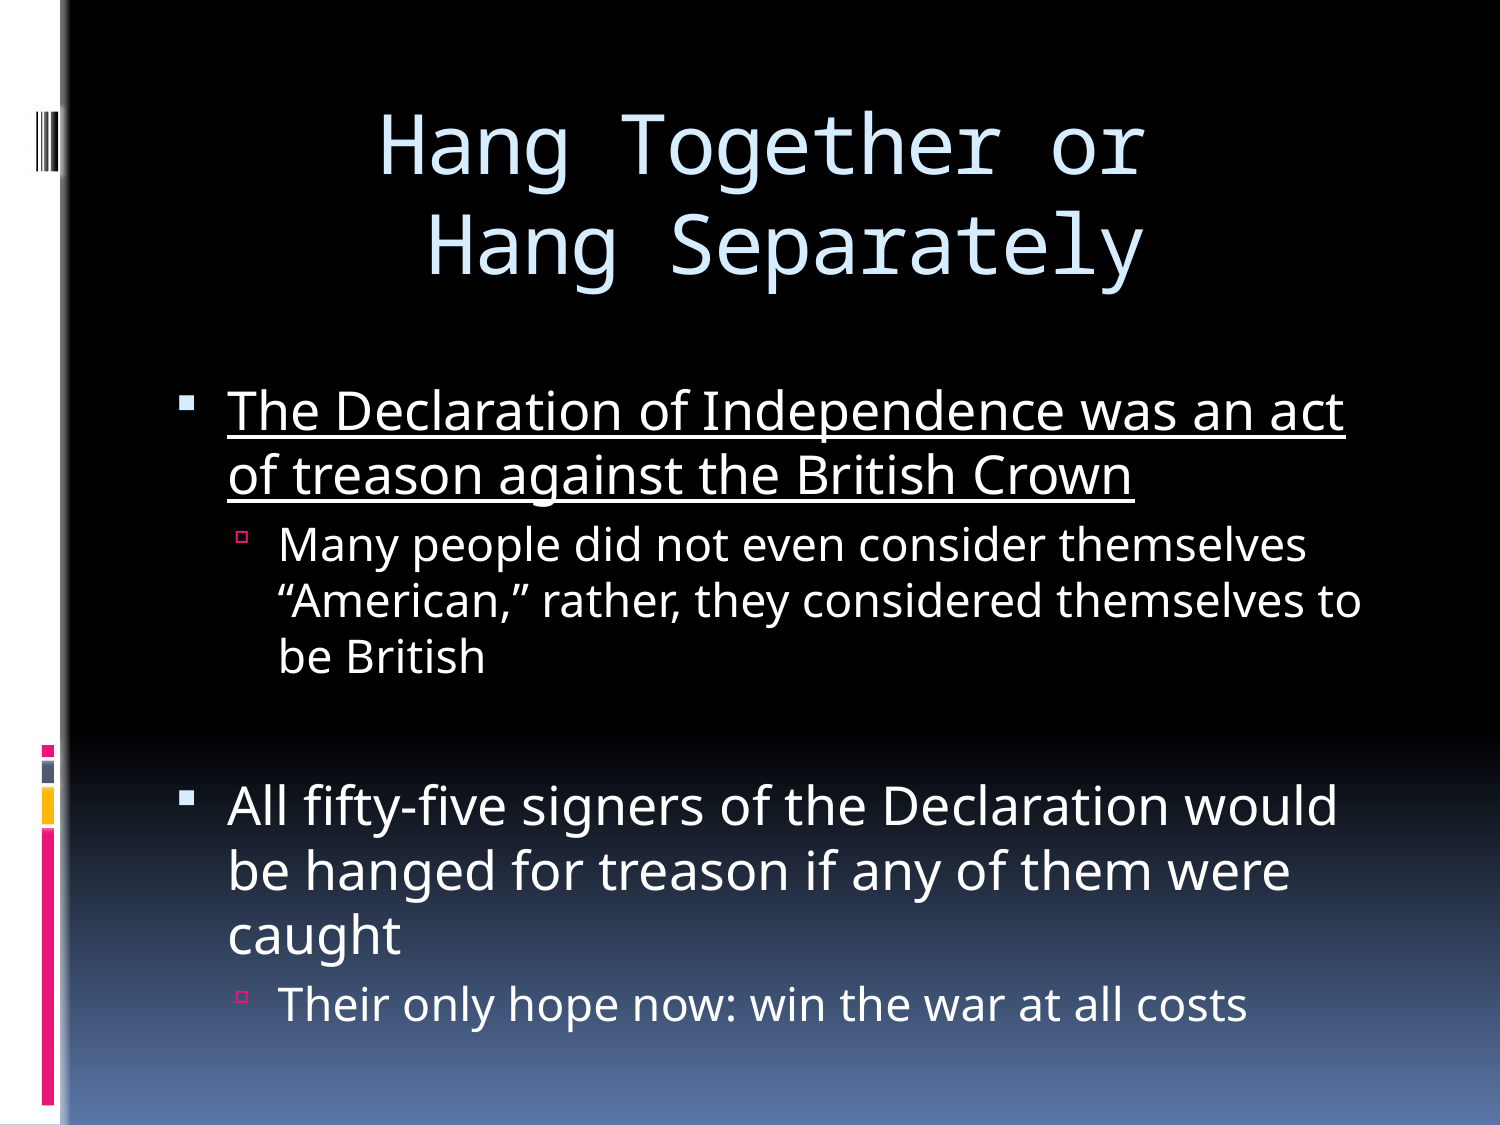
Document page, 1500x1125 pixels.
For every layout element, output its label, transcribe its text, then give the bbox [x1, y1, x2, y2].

list The Declaration of Independence was an act of treason against the British Crown Many people did not even consider themselves “American,” rather, they considered themselves to be British All fifty-five signers of the Declaration would be hanged for treason if any of them were caught Their only hope now: win the war at all costs [150, 292, 1425, 1043]
title Hang Together or Hang Separately [150, 83, 1425, 234]
